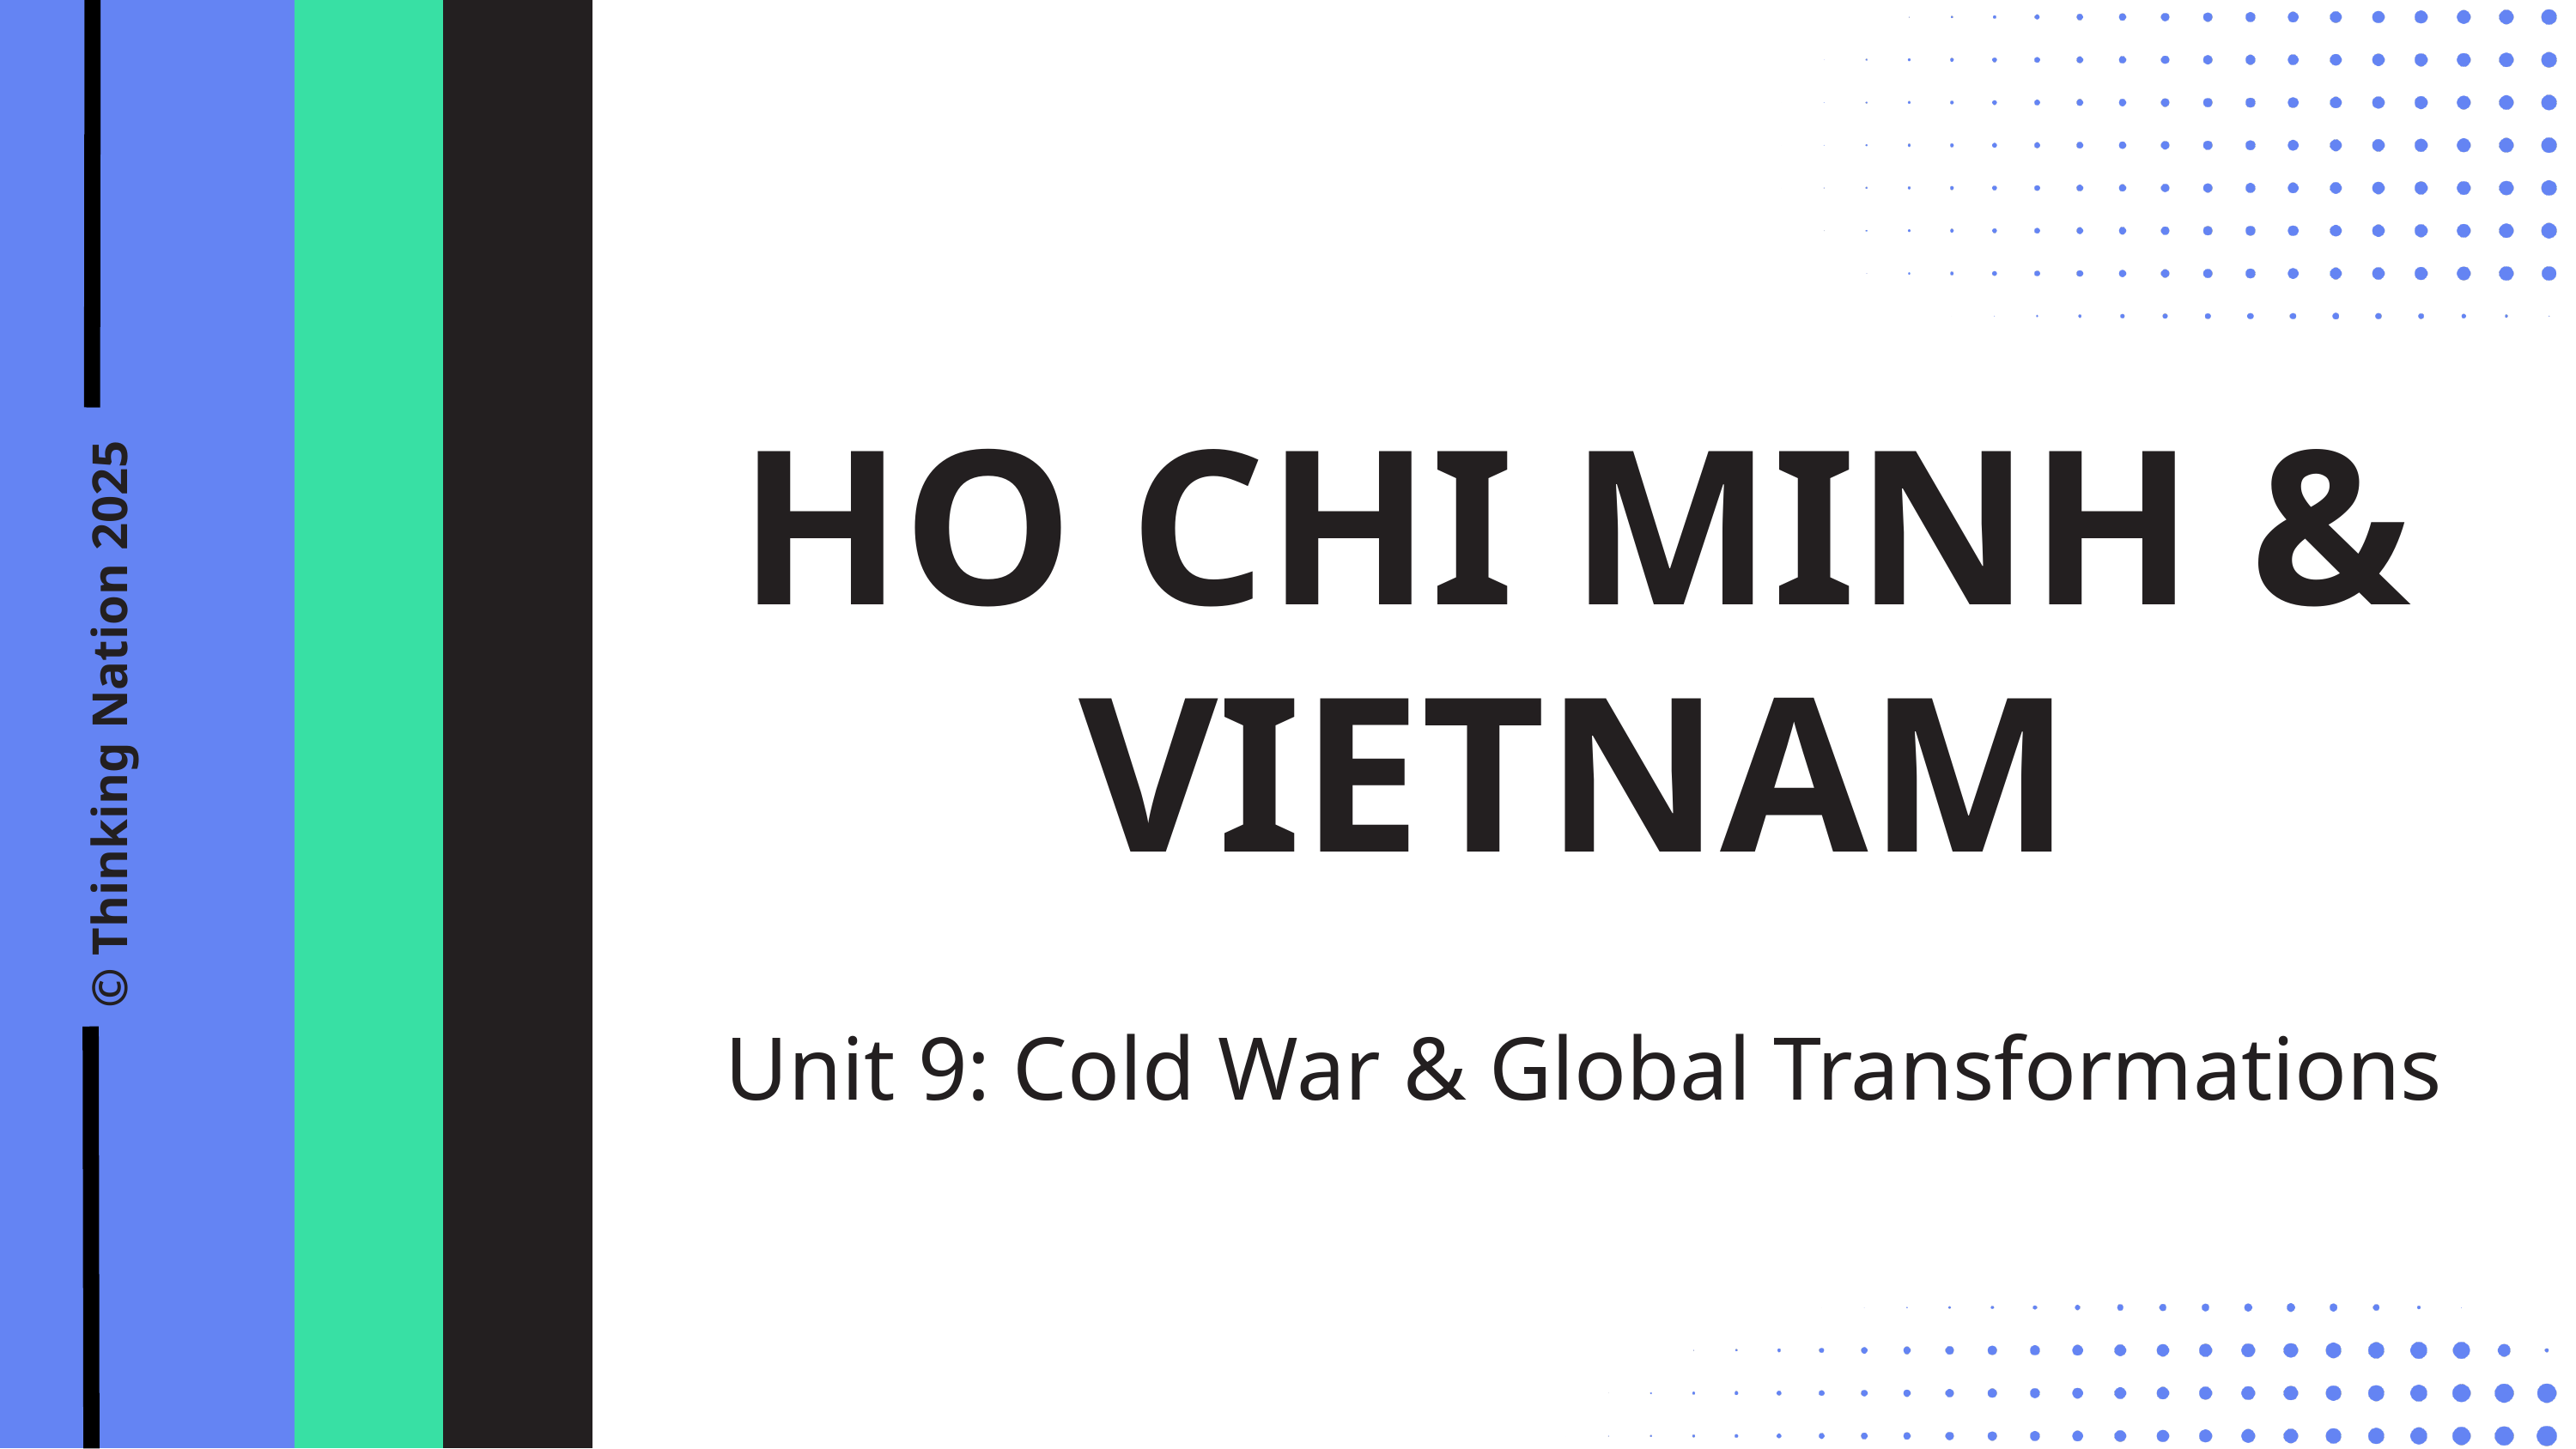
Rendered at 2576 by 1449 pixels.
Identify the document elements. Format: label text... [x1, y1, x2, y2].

text_box [1565, 1303, 2576, 1449]
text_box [0, 0, 593, 1449]
text_box HO CHI MINH & VIETNAM [736, 407, 2415, 902]
text_box [1781, 0, 2576, 319]
text_box Unit 9: Cold War & Global Transformations [695, 972, 2474, 1118]
